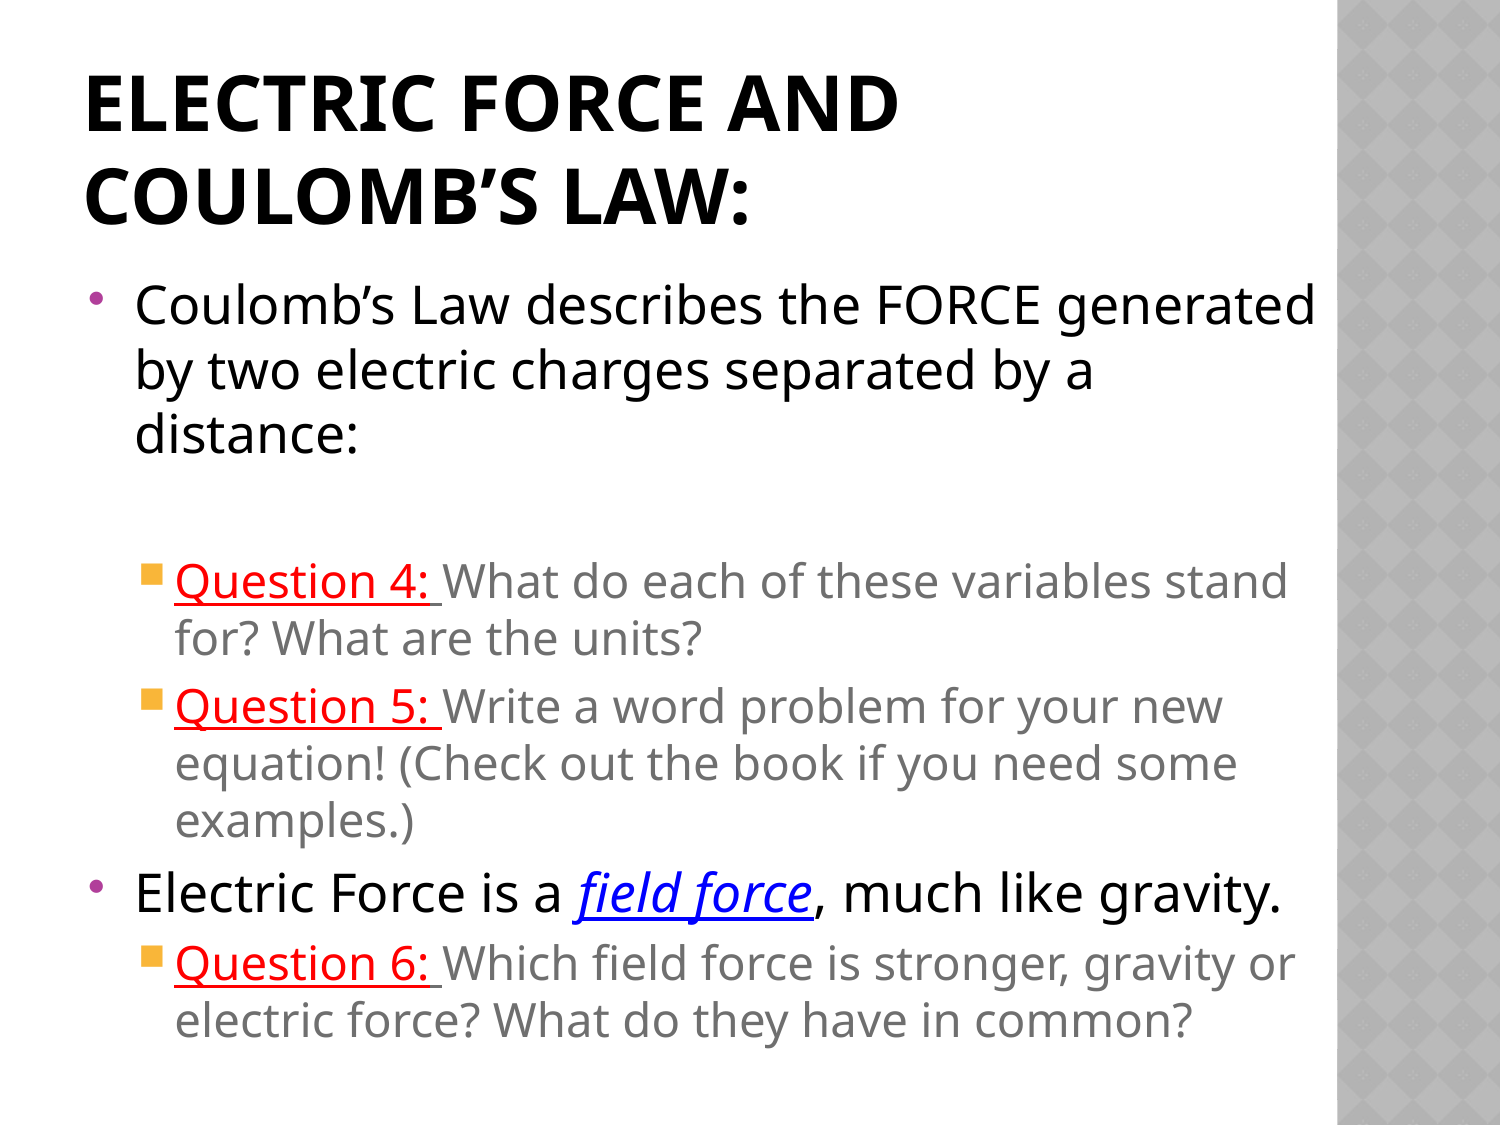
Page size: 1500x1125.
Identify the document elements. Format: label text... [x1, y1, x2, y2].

title Electric force and Coulomb’s Law: [75, 52, 1263, 240]
